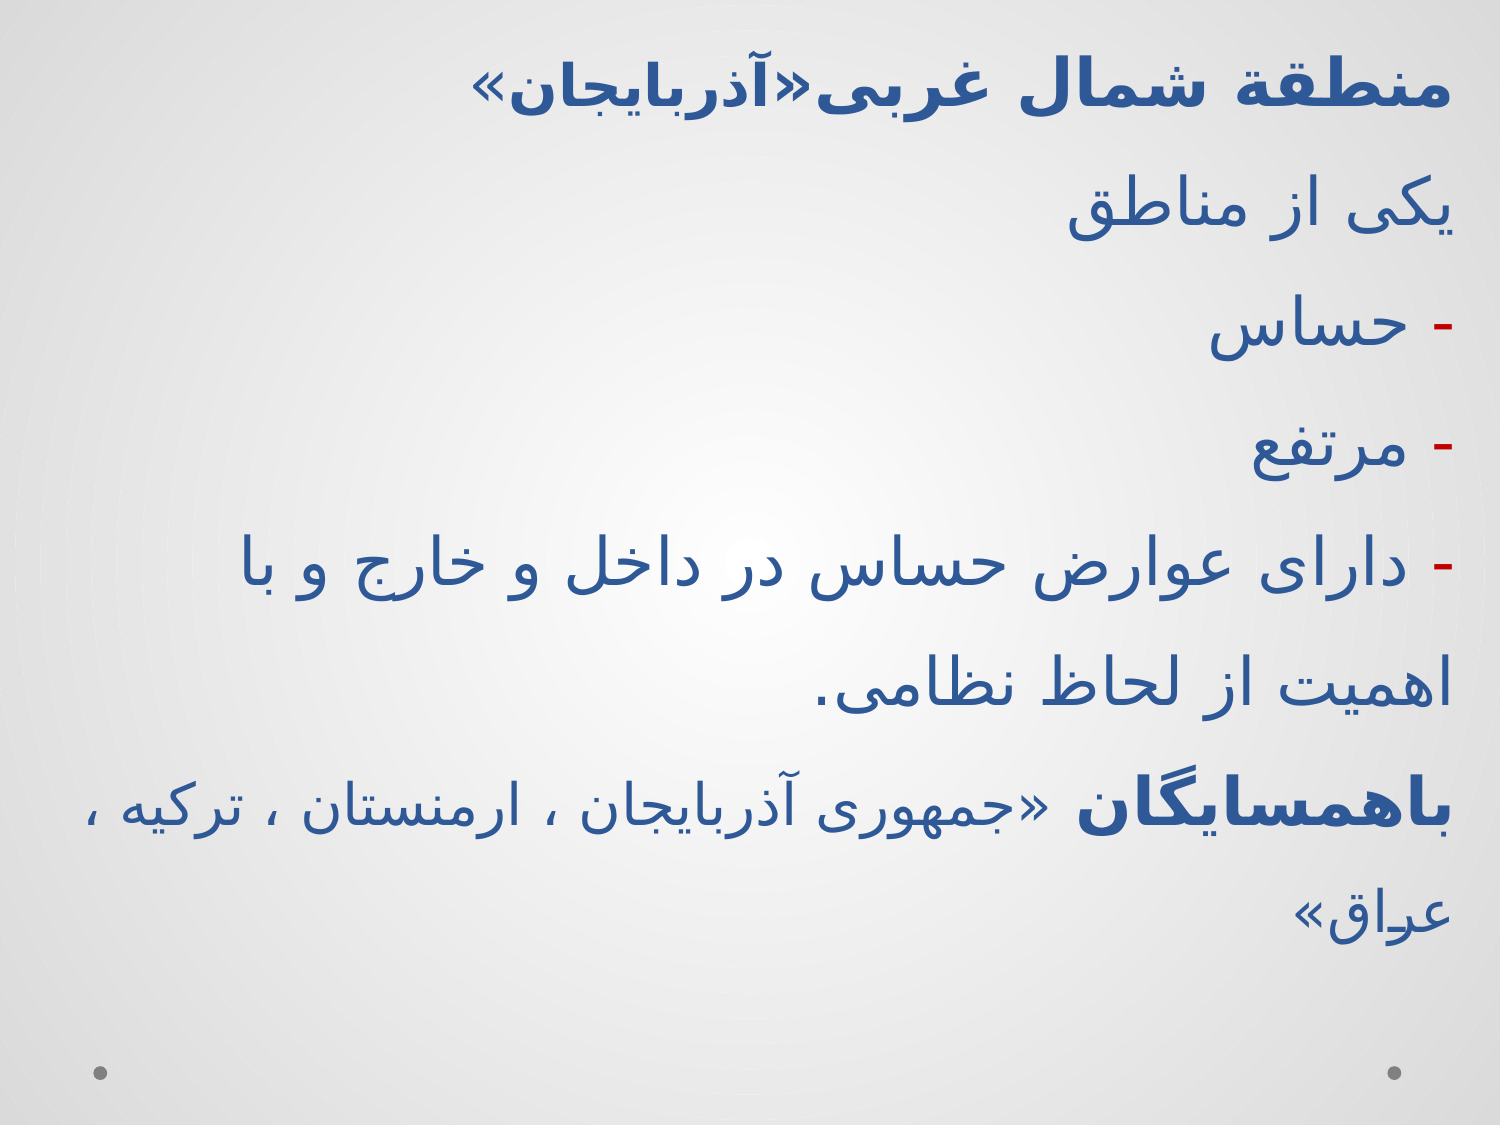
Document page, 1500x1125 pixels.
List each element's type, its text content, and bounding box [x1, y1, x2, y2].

title منطقة شمال غربی«آذربایجان» یکی از مناطق - حساس - مرتفع - دارای عوارض حساس در داخل و خارج و با اهمیت از لحاظ نظامی. باهمسایگان «جمهوری آذربایجان ، ارمنستان ، ترکیه ، عراق» [41, 115, 1471, 1012]
